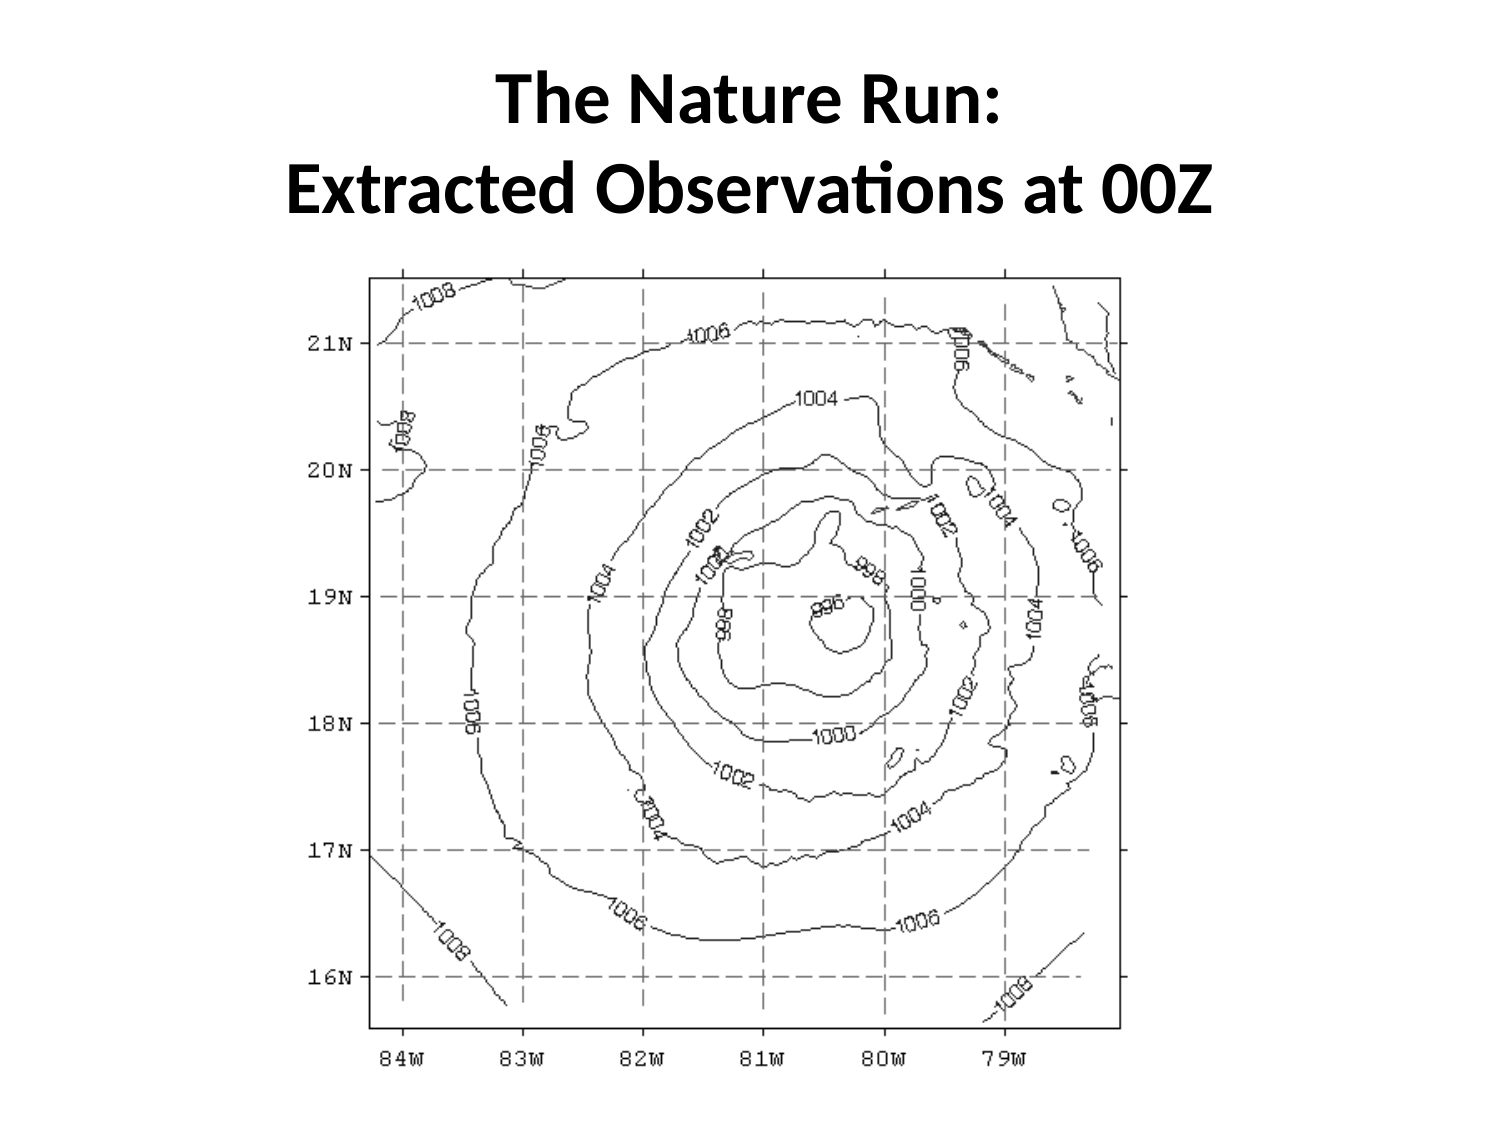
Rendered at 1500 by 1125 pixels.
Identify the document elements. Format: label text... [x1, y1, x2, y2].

picture [248, 256, 1143, 1089]
text_box The Nature Run: Extracted Observations at 00Z [74, 45, 1425, 233]
